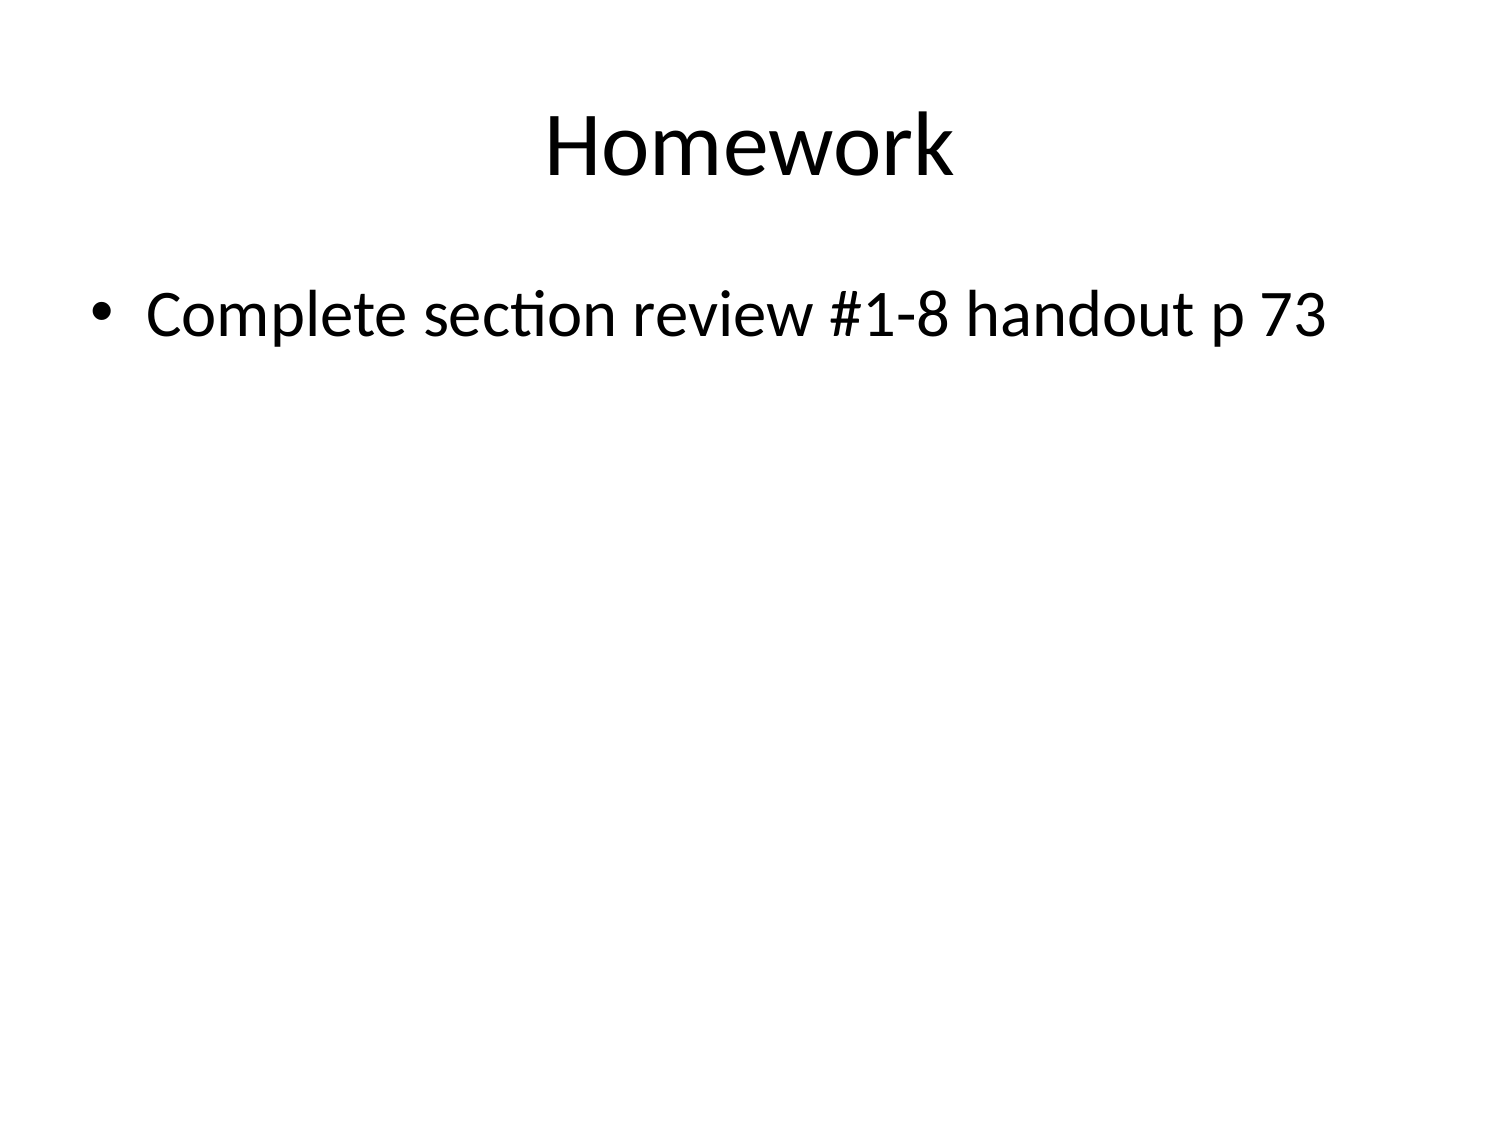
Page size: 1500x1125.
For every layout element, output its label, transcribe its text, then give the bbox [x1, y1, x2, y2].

title Homework [75, 45, 1425, 233]
list Complete section review #1-8 handout p 73 [75, 262, 1425, 1005]
